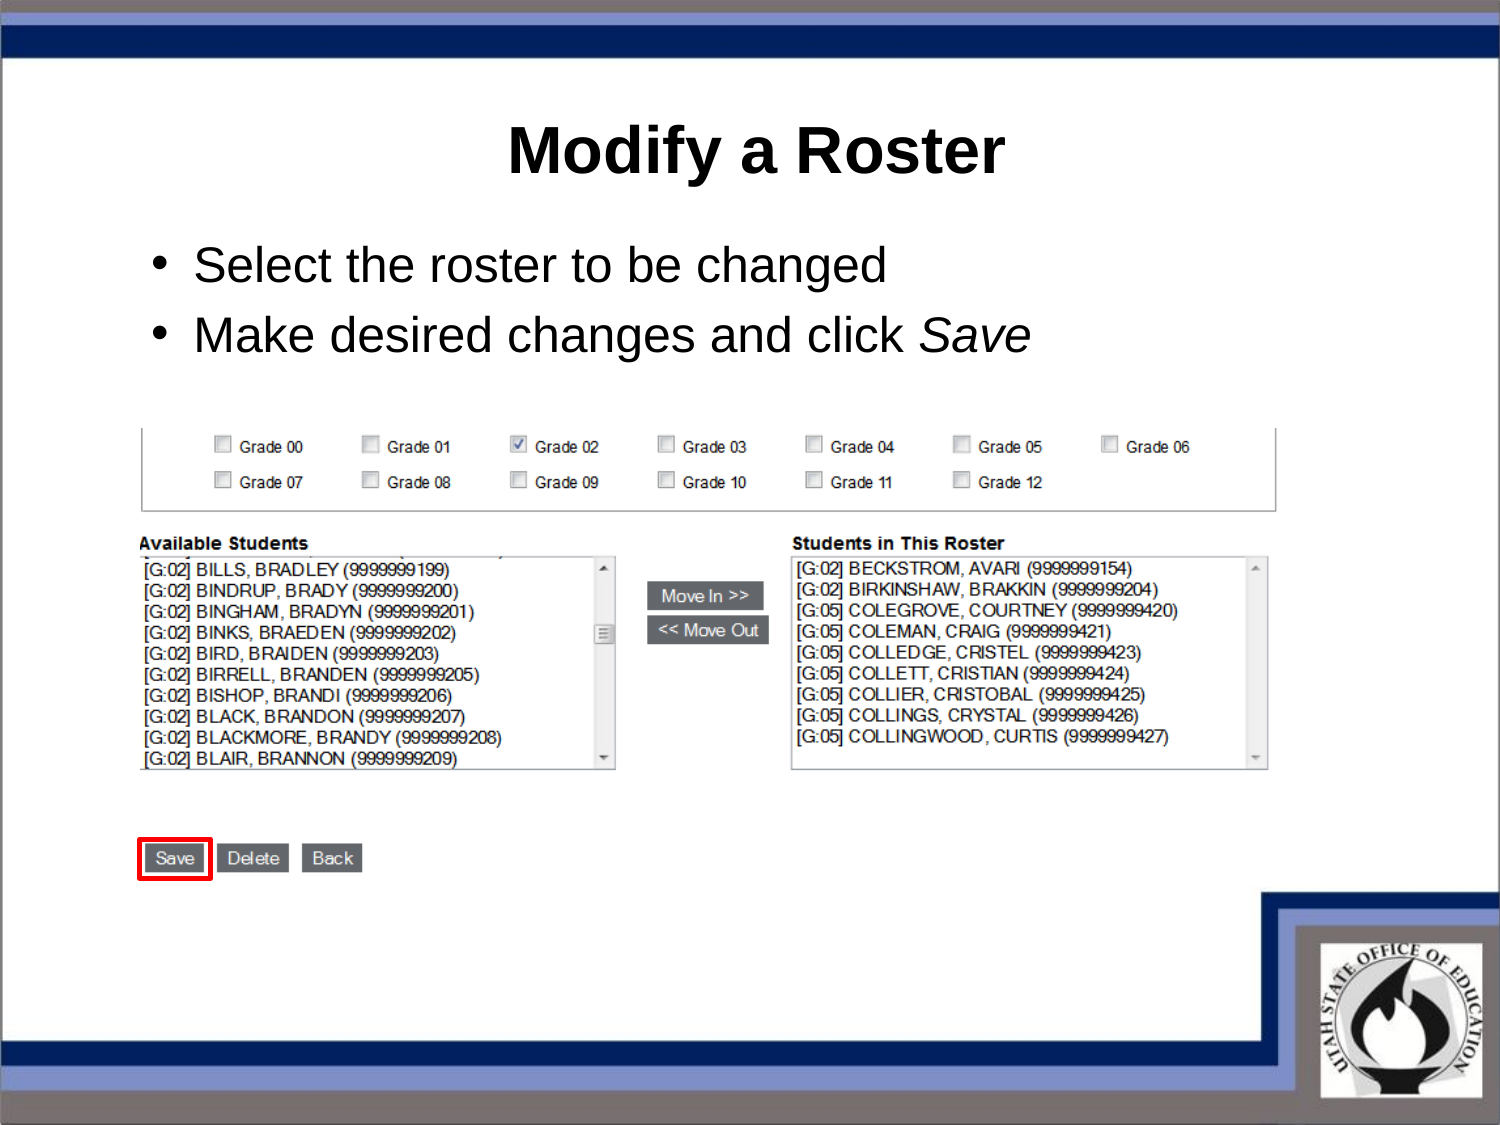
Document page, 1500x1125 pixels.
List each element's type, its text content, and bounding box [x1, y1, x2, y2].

list Select the roster to be changed Make desired changes and click Save [136, 224, 1430, 761]
picture [0, 0, 1500, 1125]
title Modify a Roster [110, 99, 1405, 195]
